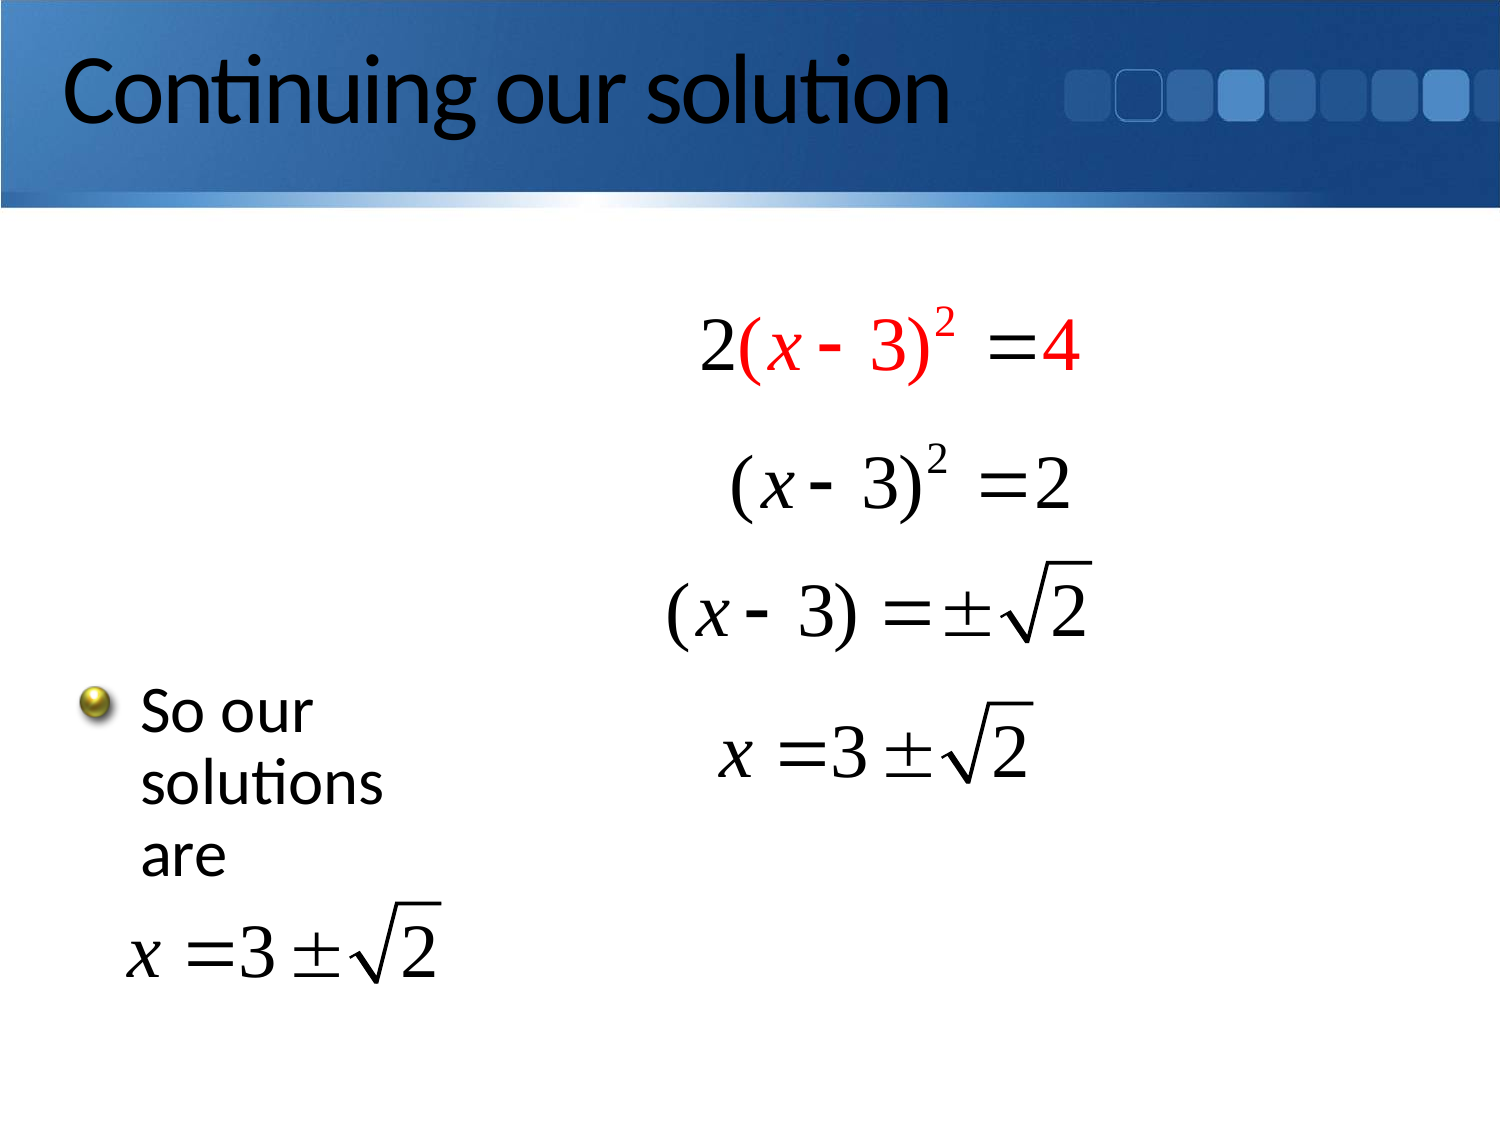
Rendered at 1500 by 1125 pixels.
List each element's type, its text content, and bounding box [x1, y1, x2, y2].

picture [0, 0, 1500, 1125]
title Continuing our solution [62, 37, 1438, 147]
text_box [719, 424, 1086, 541]
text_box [704, 687, 1052, 810]
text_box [112, 887, 460, 1010]
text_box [654, 546, 1111, 669]
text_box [687, 287, 1092, 404]
list So our solutions are [75, 675, 425, 982]
